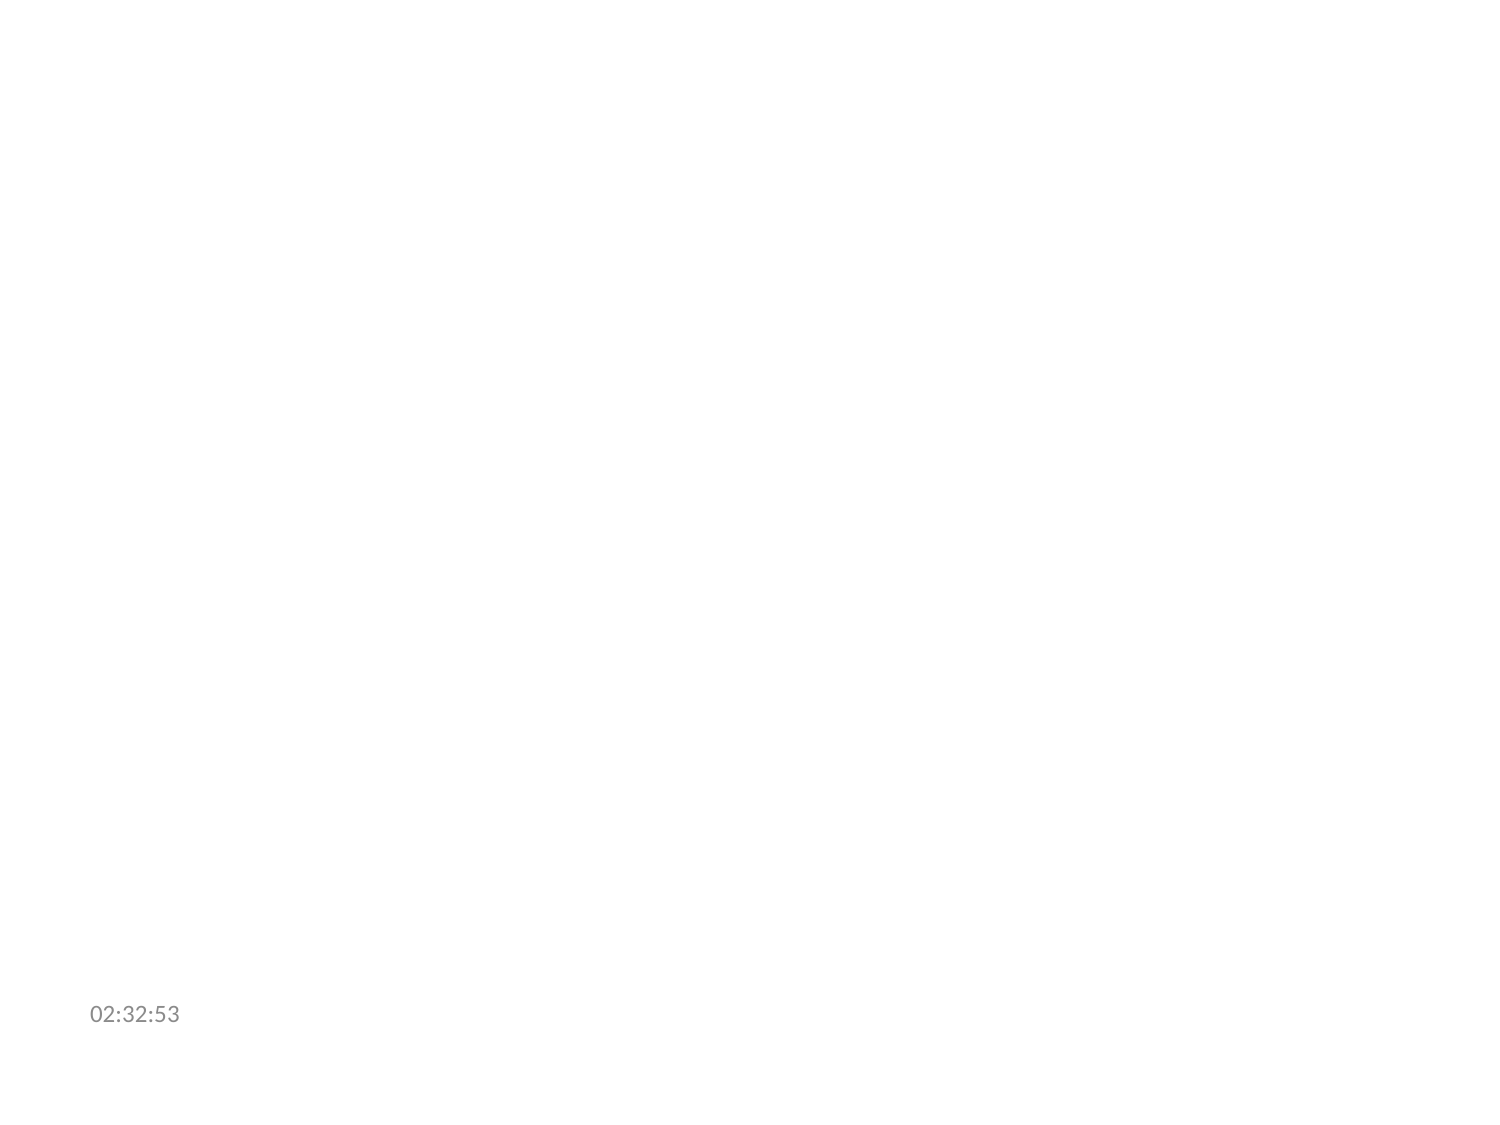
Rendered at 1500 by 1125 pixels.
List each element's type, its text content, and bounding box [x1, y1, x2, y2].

text_box 15:35:09 [75, 982, 425, 1043]
